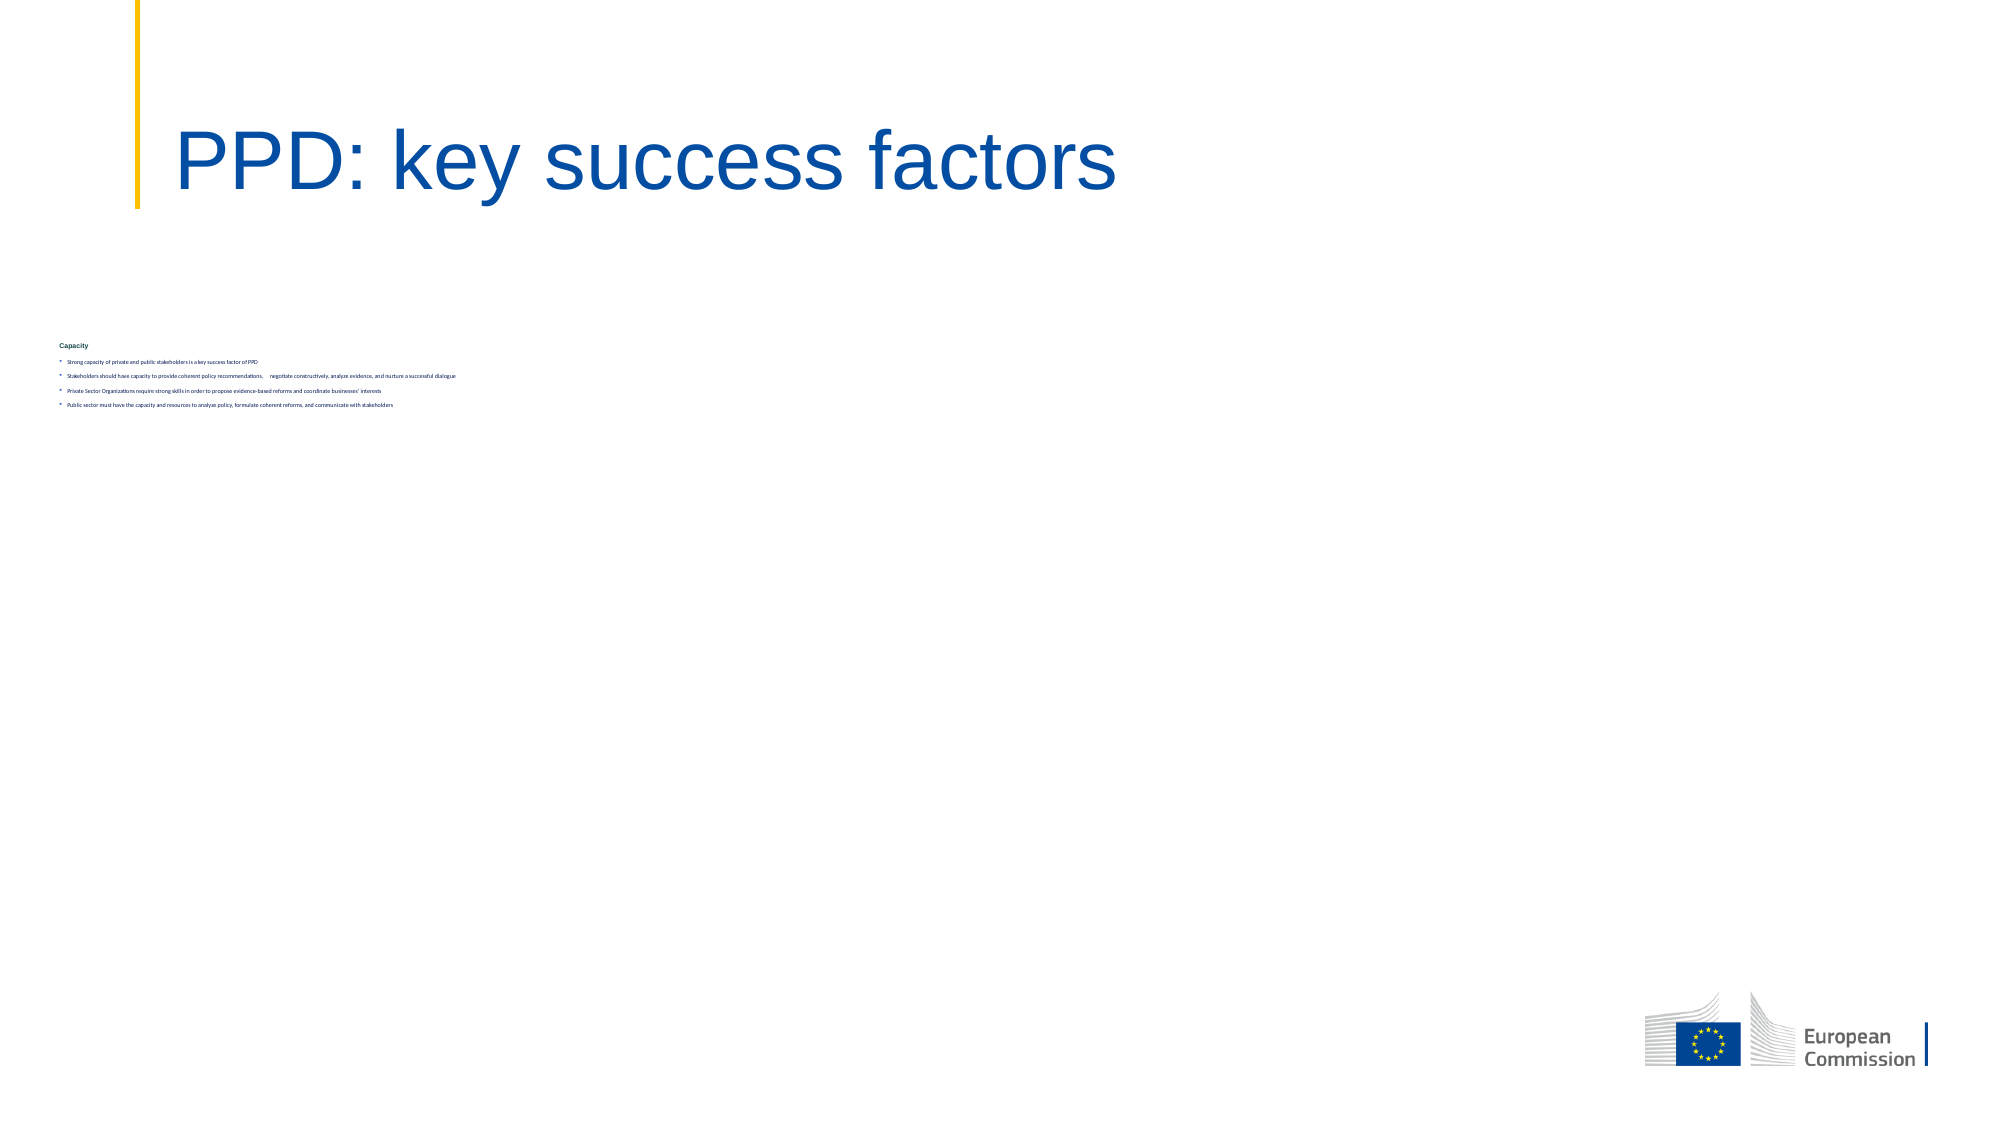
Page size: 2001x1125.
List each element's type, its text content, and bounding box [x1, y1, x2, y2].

text_box Capacity Strong capacity of private and public stakeholders is a key success factor of PPD Stakeholders should have capacity to provide coherent policy recommendations, negotiate constructively, analyze evidence, and nurture a successful dialogue Private Sector Organizations require strong skills in order to propose evidence-based reforms and coordinate businesses’ interests Public sector must have the capacity and resources to analyze policy, formulate coherent reforms, and communicate with stakeholders [44, 334, 1956, 446]
title PPD: key success factors [159, 79, 1885, 208]
picture [1645, 991, 1928, 1066]
